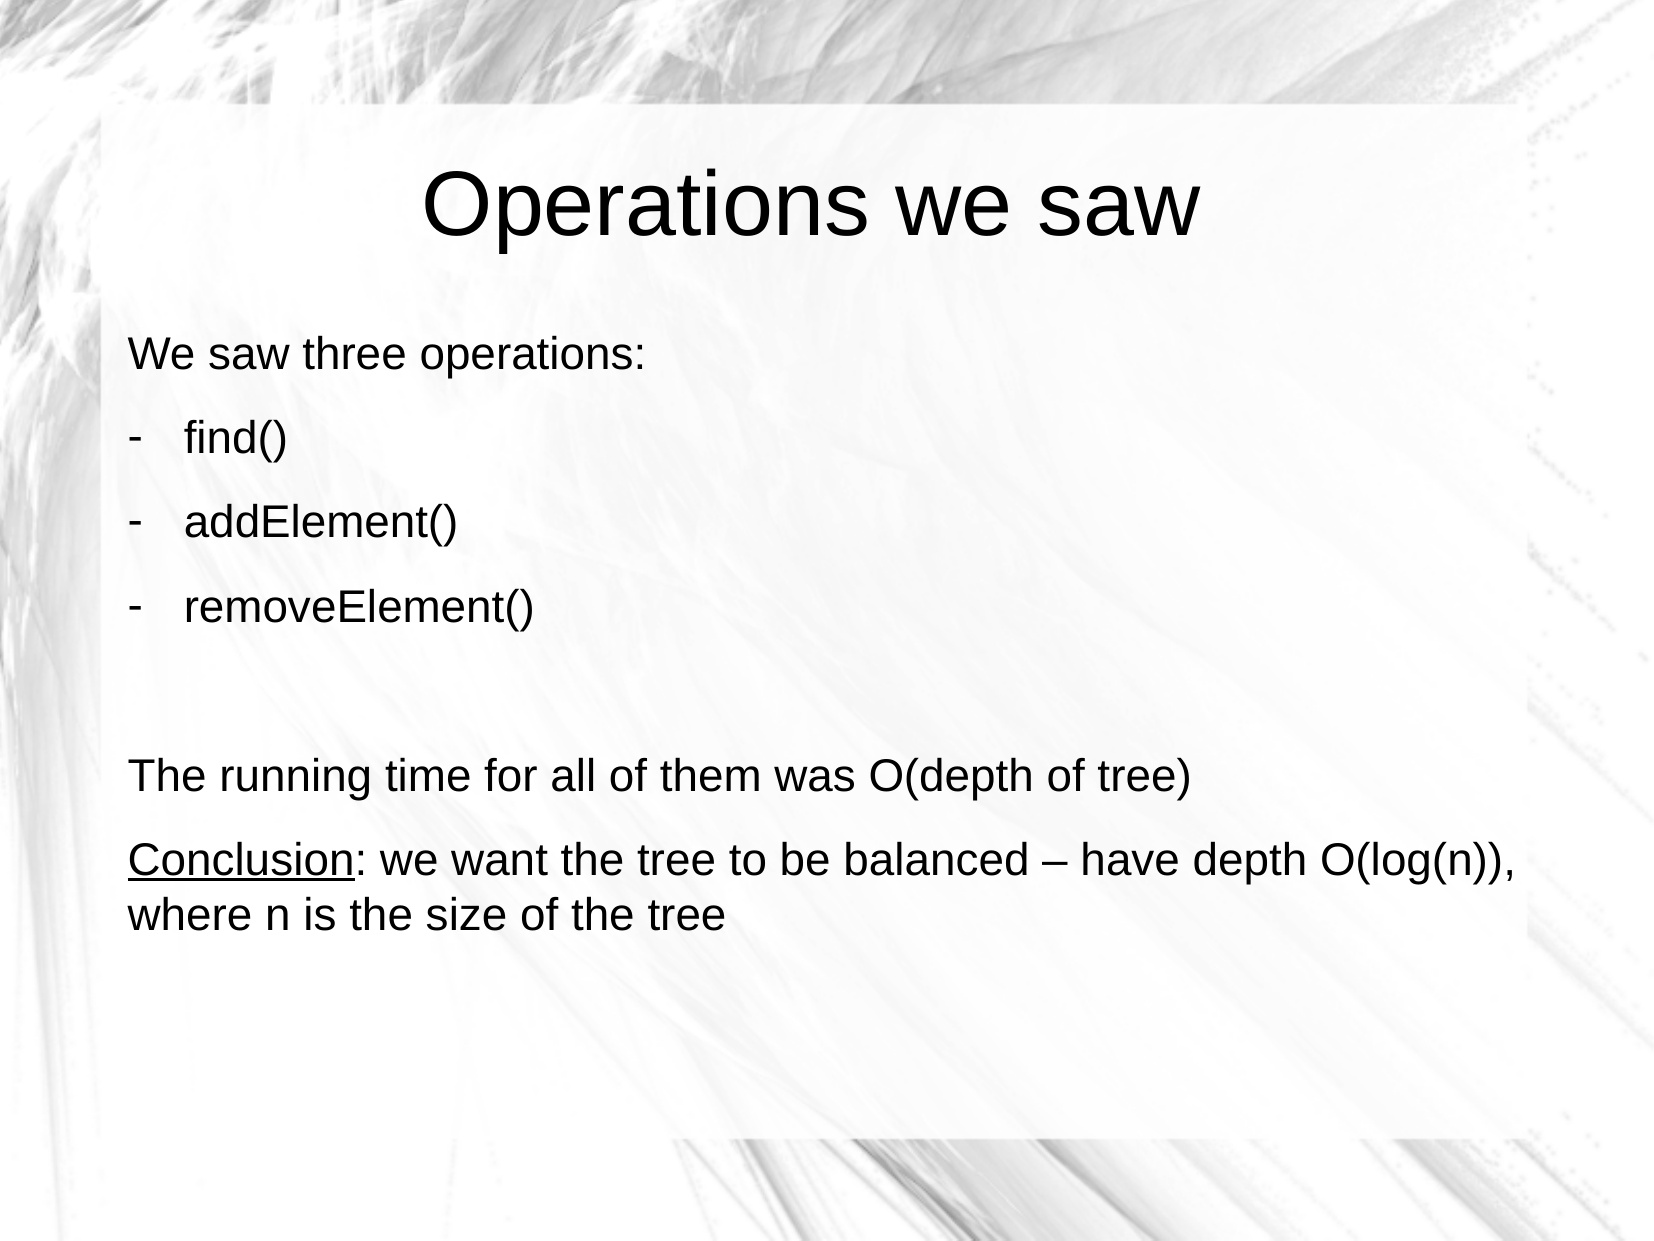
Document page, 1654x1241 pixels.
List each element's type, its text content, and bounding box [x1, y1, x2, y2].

title Operations we saw [118, 93, 1506, 299]
list We saw three operations: find() addElement() removeElement() The running time for all of them was O(depth of tree) Conclusion: we want the tree to be balanced – have depth O(log(n)), where n is the size of the tree [118, 319, 1571, 1109]
picture [0, 0, 1654, 1241]
